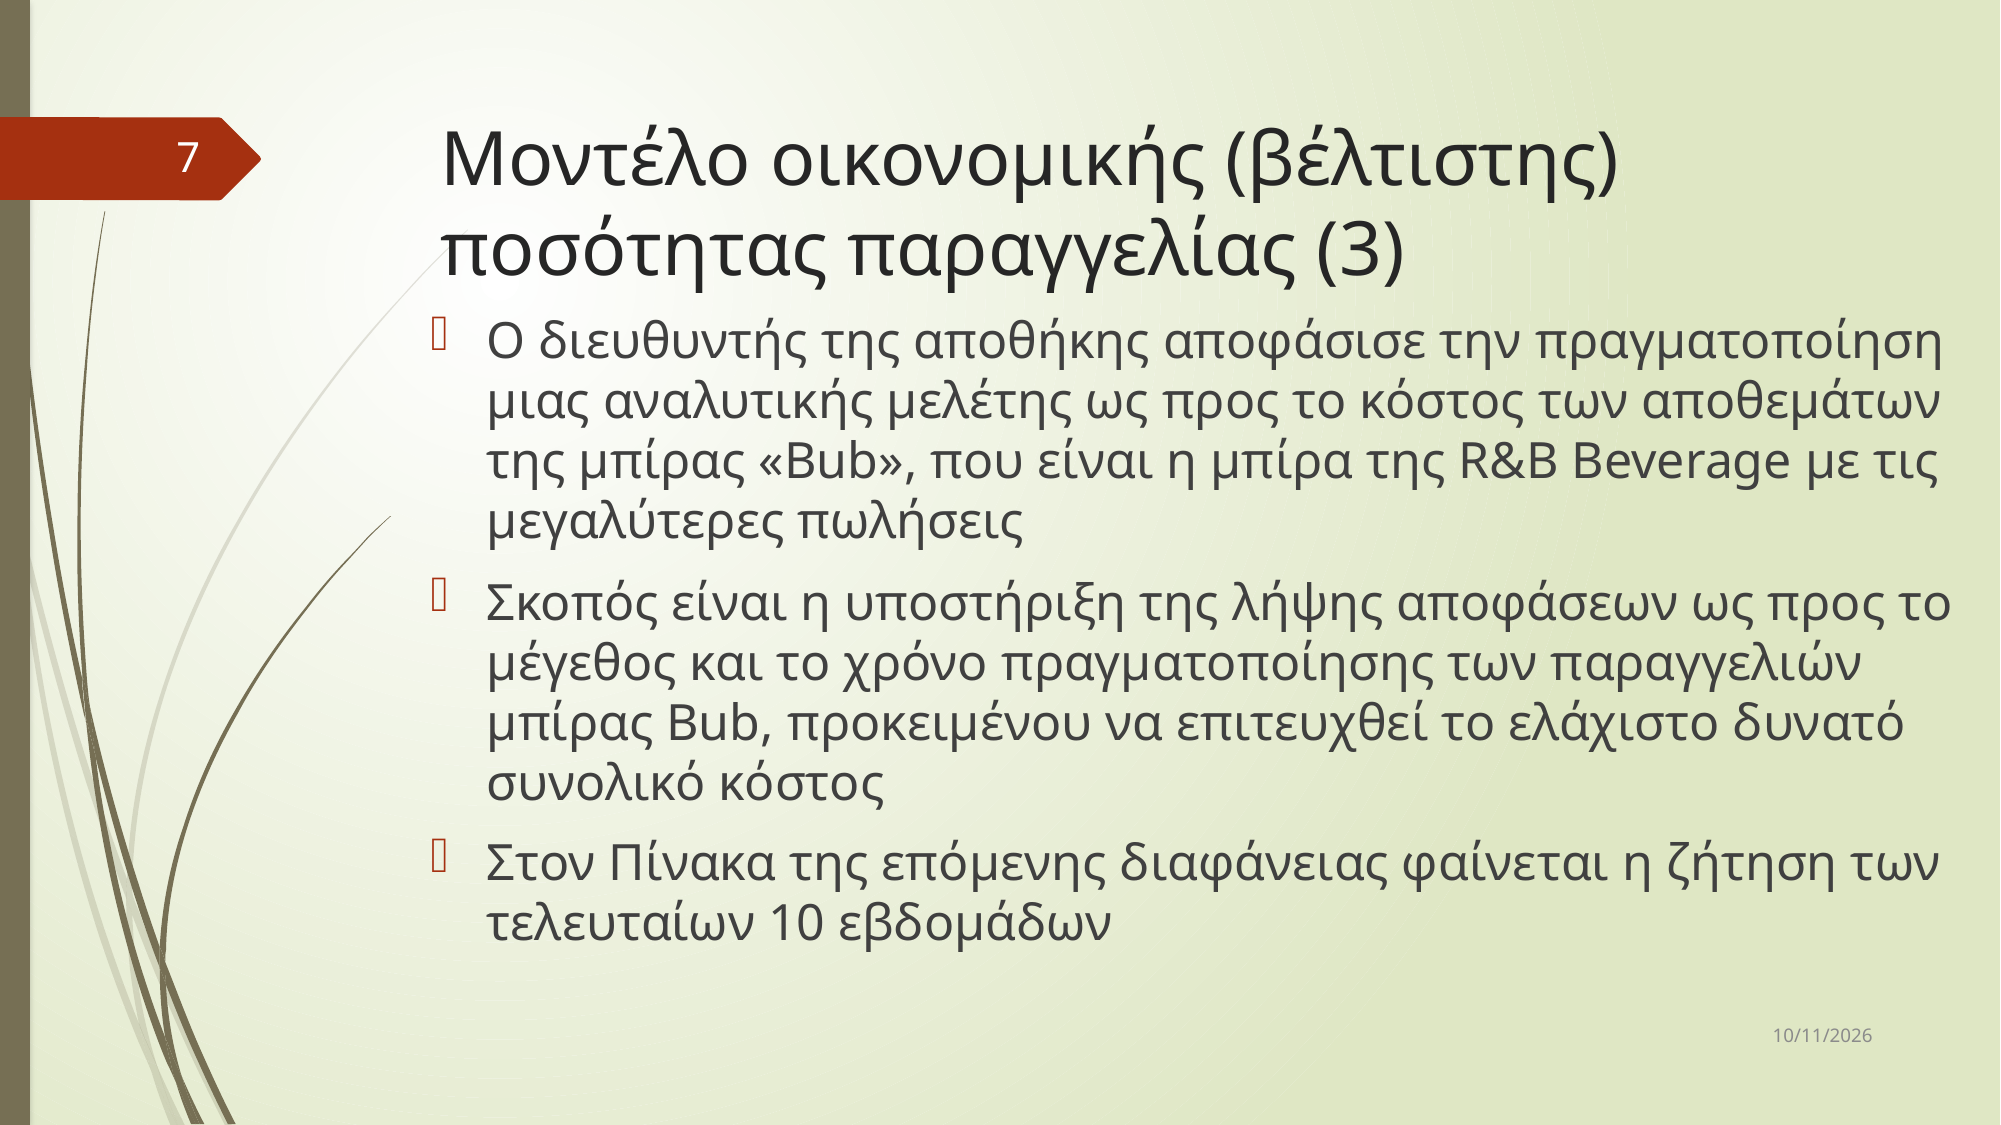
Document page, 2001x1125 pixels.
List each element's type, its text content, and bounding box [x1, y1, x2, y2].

list Ο διευθυντής της αποθήκης αποφάσισε την πραγματοποίηση μιας αναλυτικής μελέτης ως προς το κόστος των αποθεμάτων της μπίρας «Bub», που είναι η μπίρα της R&B Beverage με τις μεγαλύτερες πωλήσεις Σκοπός είναι η υποστήριξη της λήψης αποφάσεων ως προς το μέγεθος και το χρόνο πραγματοποίησης των παραγγελιών μπίρας Bub, προκειμένου να επιτευχθεί το ελάχιστο δυνατό συνολικό κόστος Στον Πίνακα της επόμενης διαφάνειας φαίνεται η ζήτηση των τελευταίων 10 εβδομάδων [415, 301, 2000, 1113]
title Μοντέλο οικονομικής (βέλτιστης) ποσότητας παραγγελίας (3) [425, 102, 1888, 301]
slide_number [1699, 1005, 1888, 1067]
slide_number 7 [87, 129, 216, 190]
